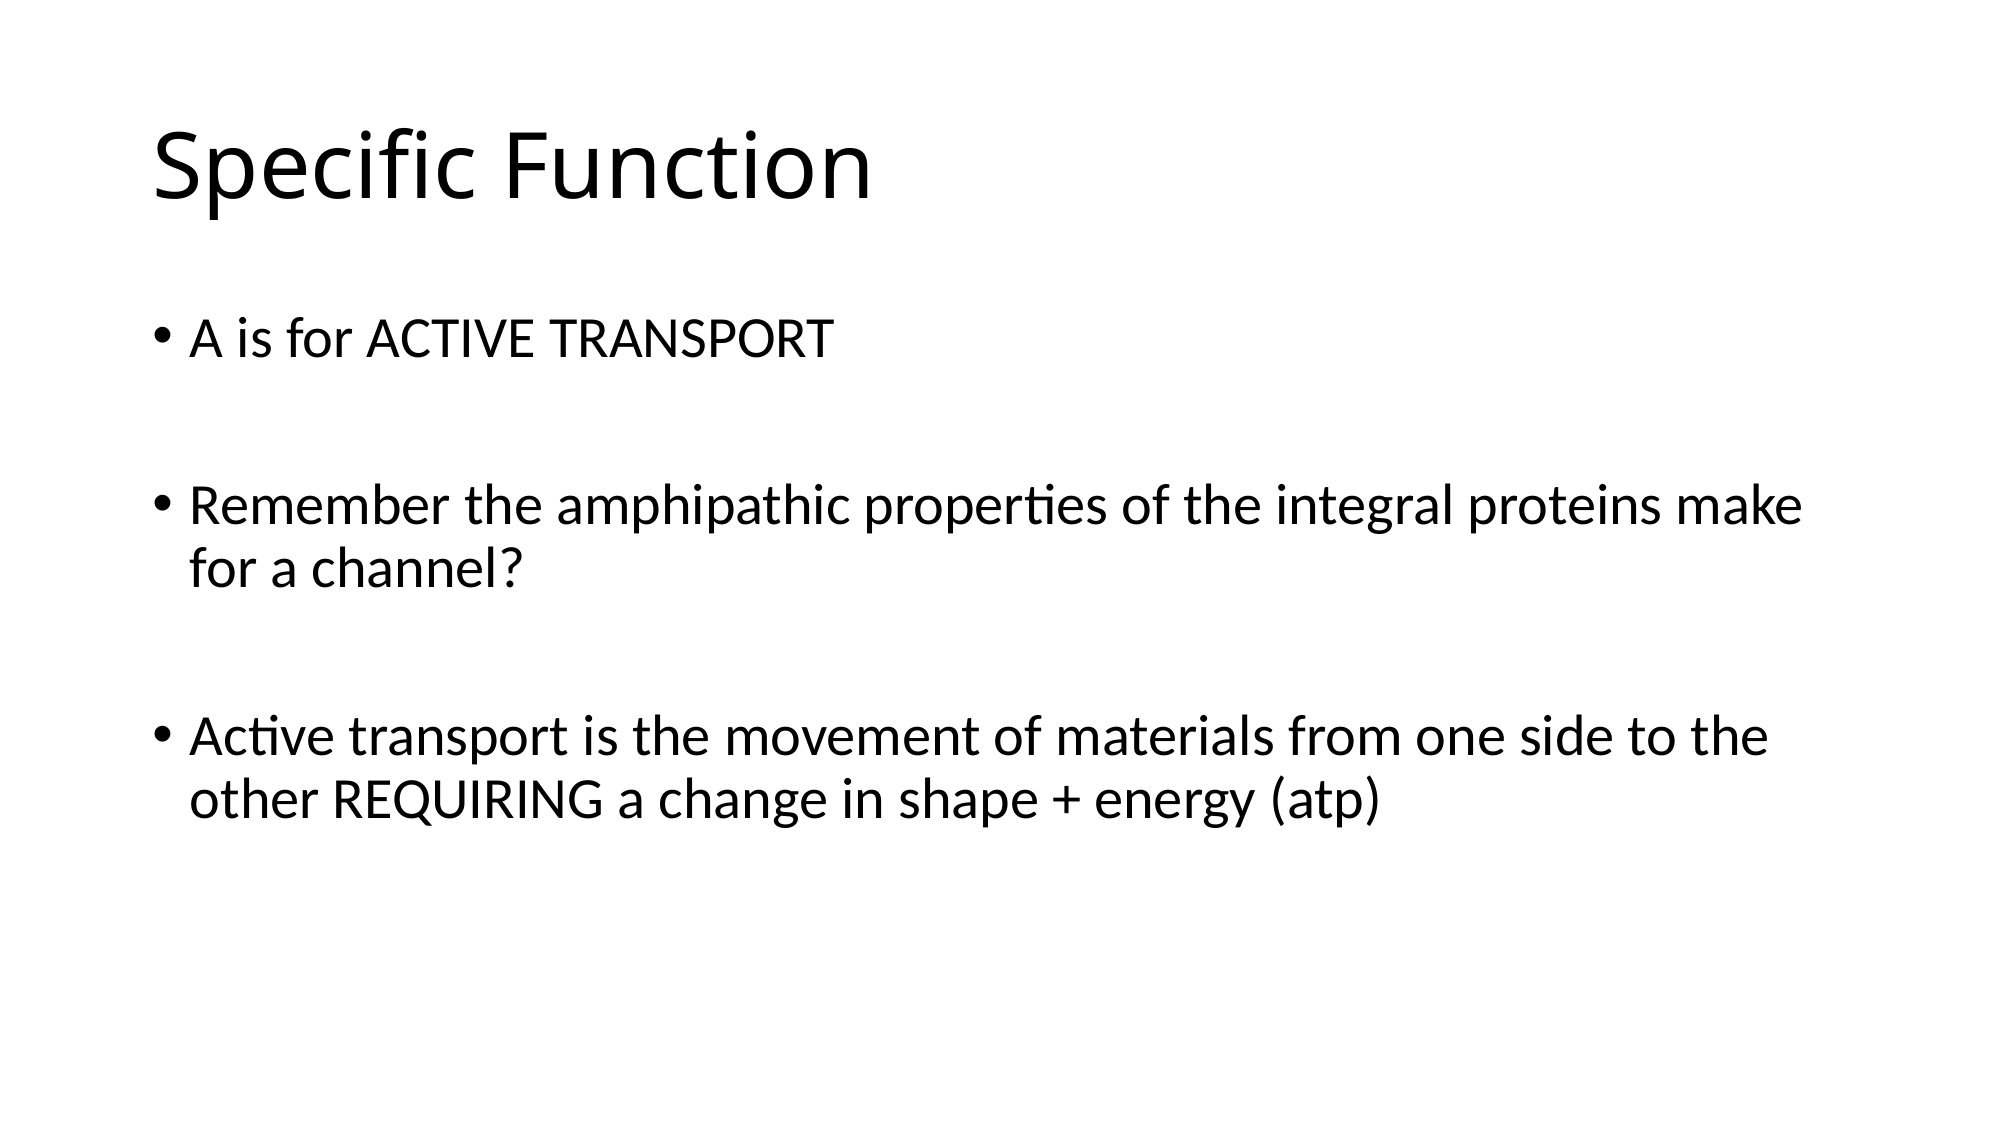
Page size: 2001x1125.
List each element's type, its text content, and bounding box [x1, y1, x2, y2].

title Specific Function [137, 59, 1863, 278]
list A is for ACTIVE TRANSPORT Remember the amphipathic properties of the integral proteins make for a channel? Active transport is the movement of materials from one side to the other REQUIRING a change in shape + energy (atp) [137, 299, 1863, 1014]
